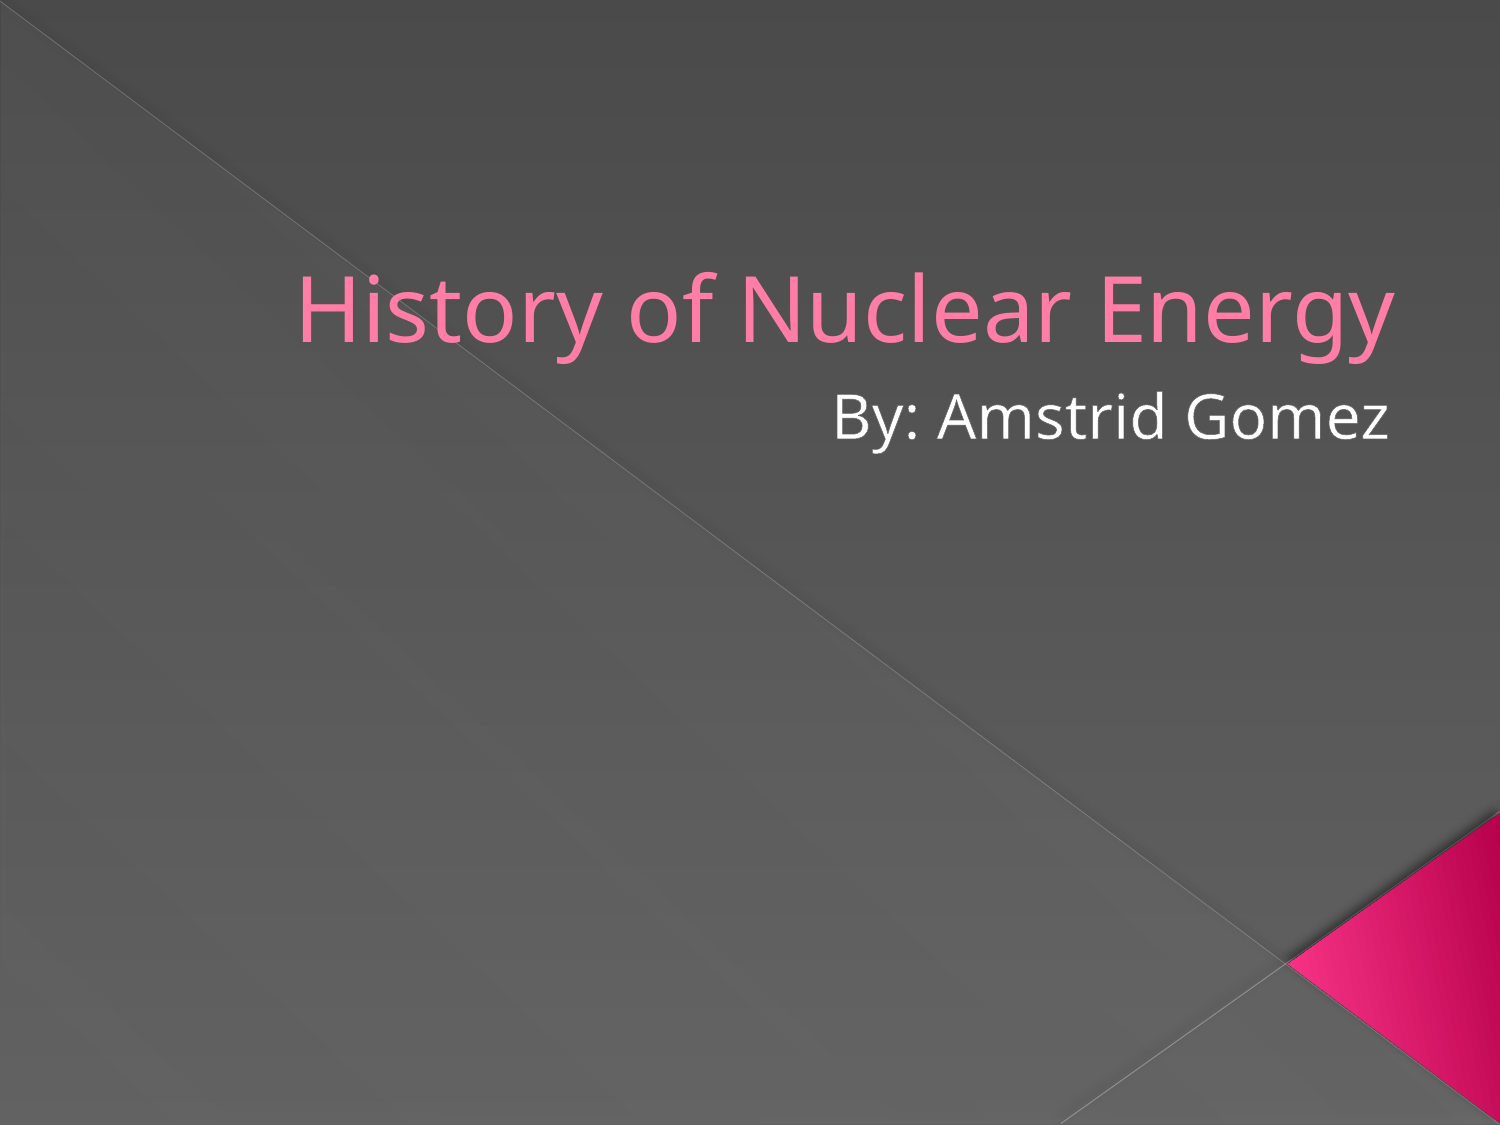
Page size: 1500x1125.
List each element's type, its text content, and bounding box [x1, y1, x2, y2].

subtitle By: Amstrid Gomez [88, 369, 1412, 657]
title History of Nuclear Energy [88, 127, 1412, 369]
